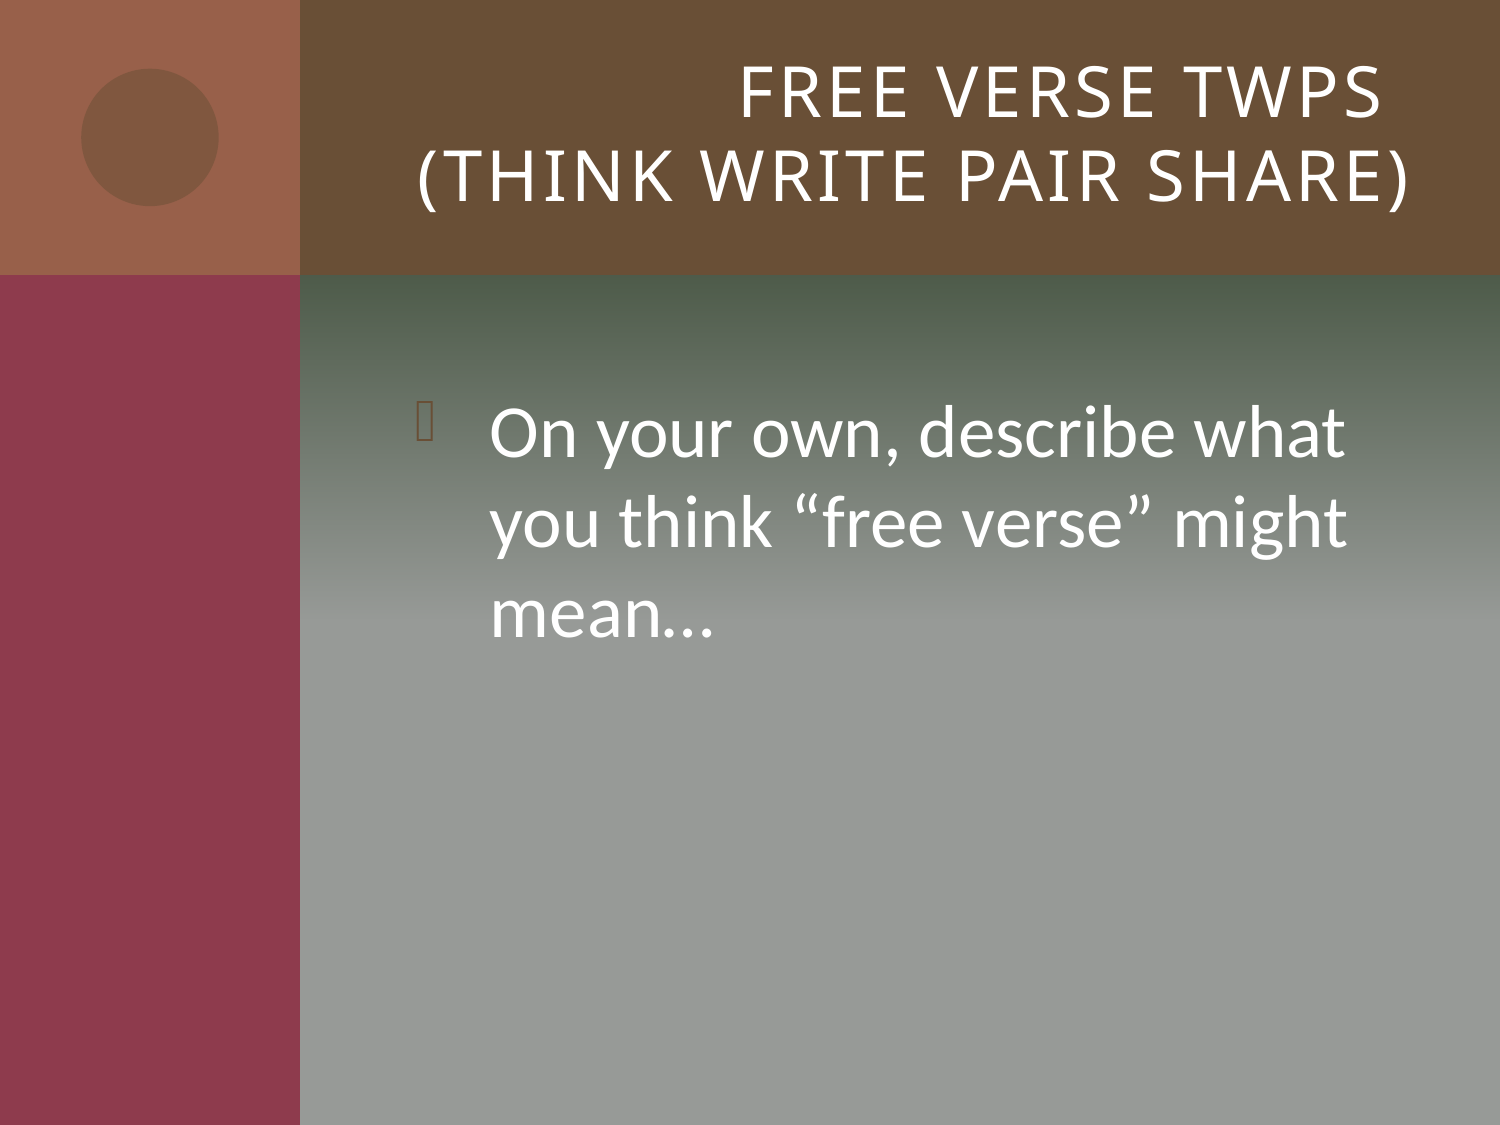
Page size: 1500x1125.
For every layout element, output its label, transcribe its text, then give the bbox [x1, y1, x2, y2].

title Free Verse TWPS (Think Write Pair Share) [399, 37, 1425, 225]
list On your own, describe what you think “free verse” might mean… [399, 375, 1425, 1005]
